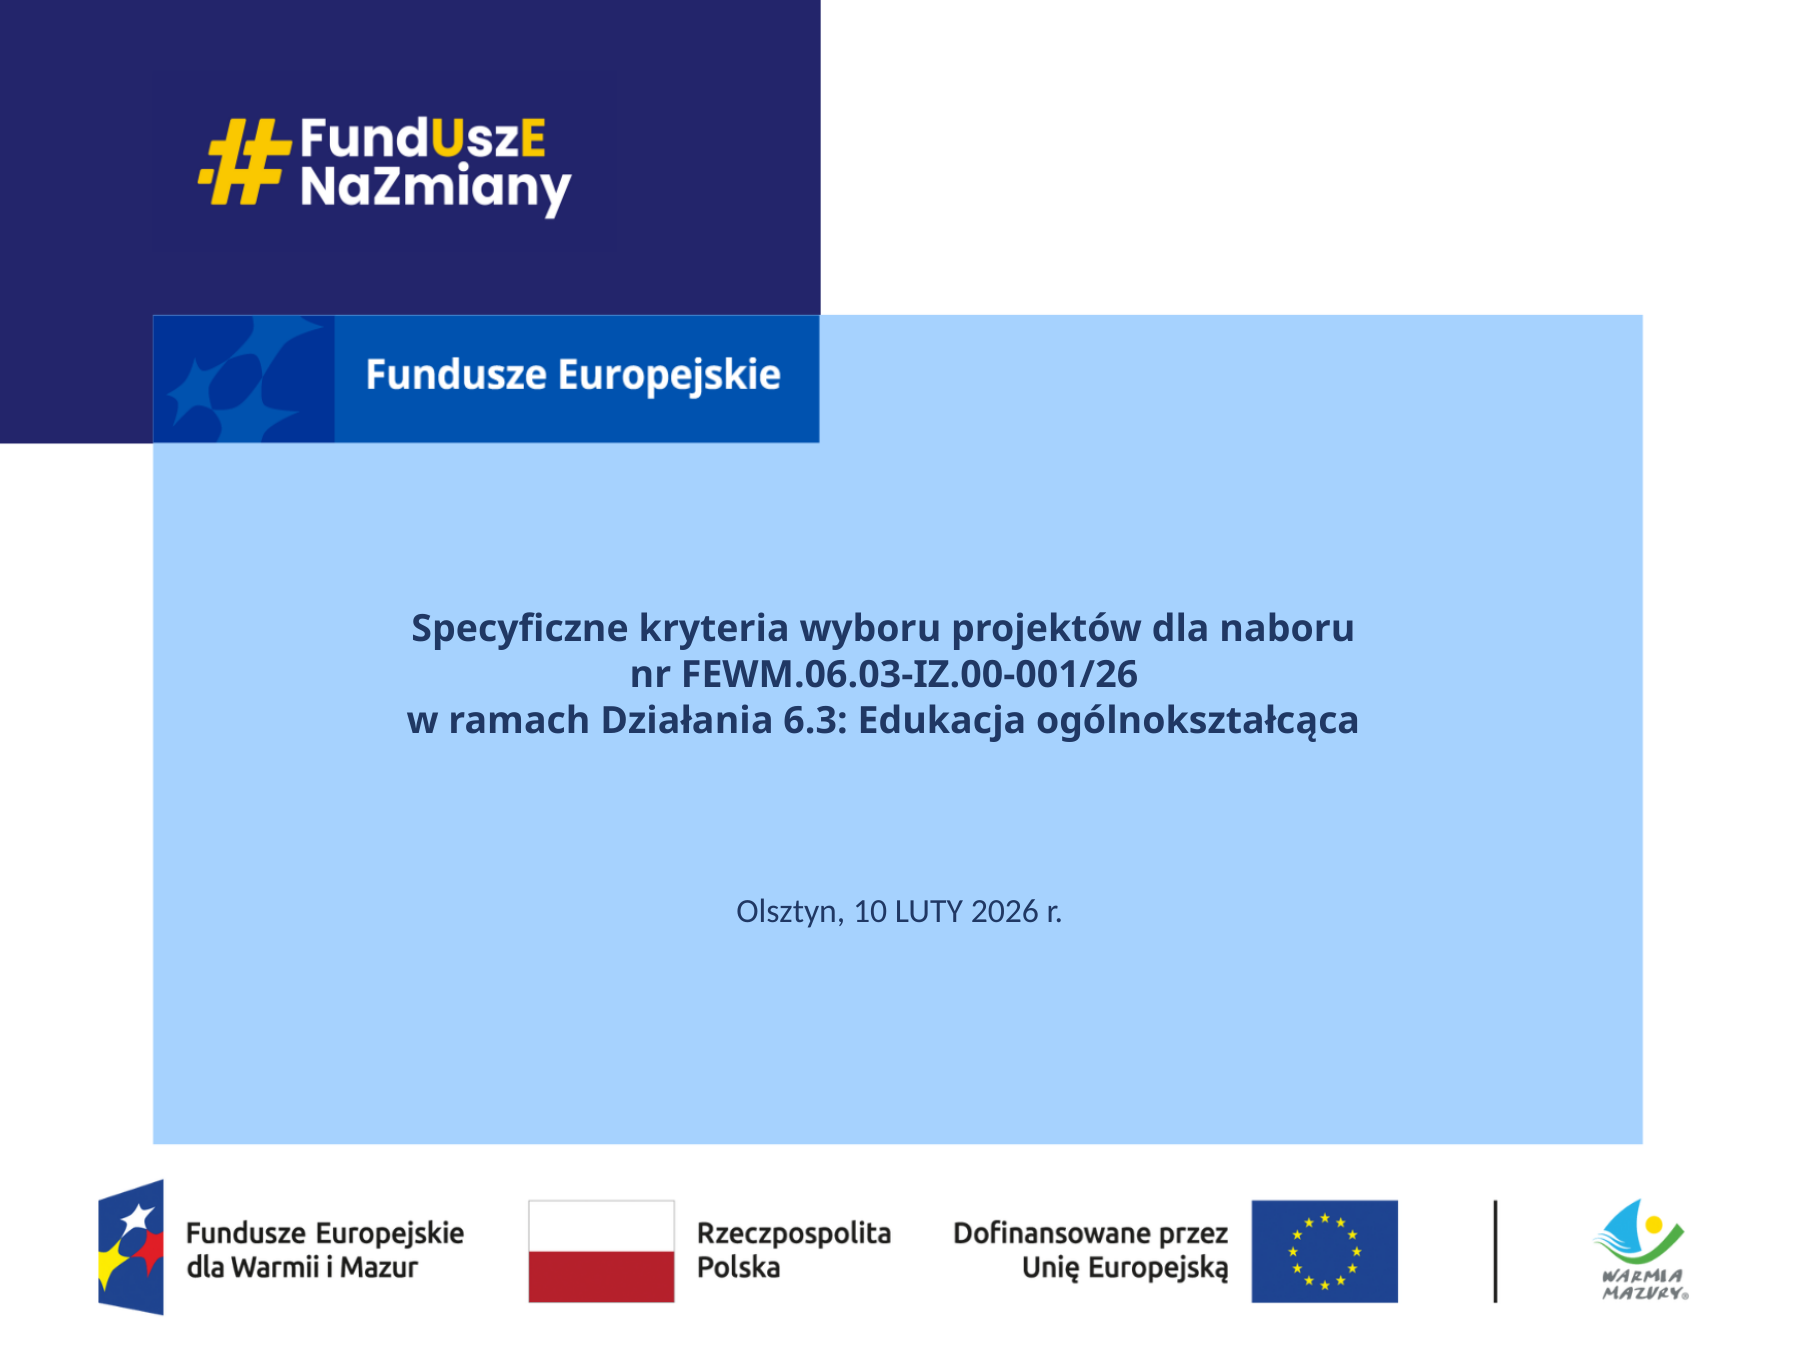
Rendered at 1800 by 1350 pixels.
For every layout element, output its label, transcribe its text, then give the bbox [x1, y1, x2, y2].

title Specyficzne kryteria wyboru projektów dla naboru nr FEWM.06.03-IZ.00-001/26 w ramach Działania 6.3: Edukacja ogólnokształcąca [377, 594, 1391, 753]
subtitle Olsztyn, 10 LUTY 2026 r. [393, 890, 1407, 945]
picture [0, 0, 1799, 1350]
